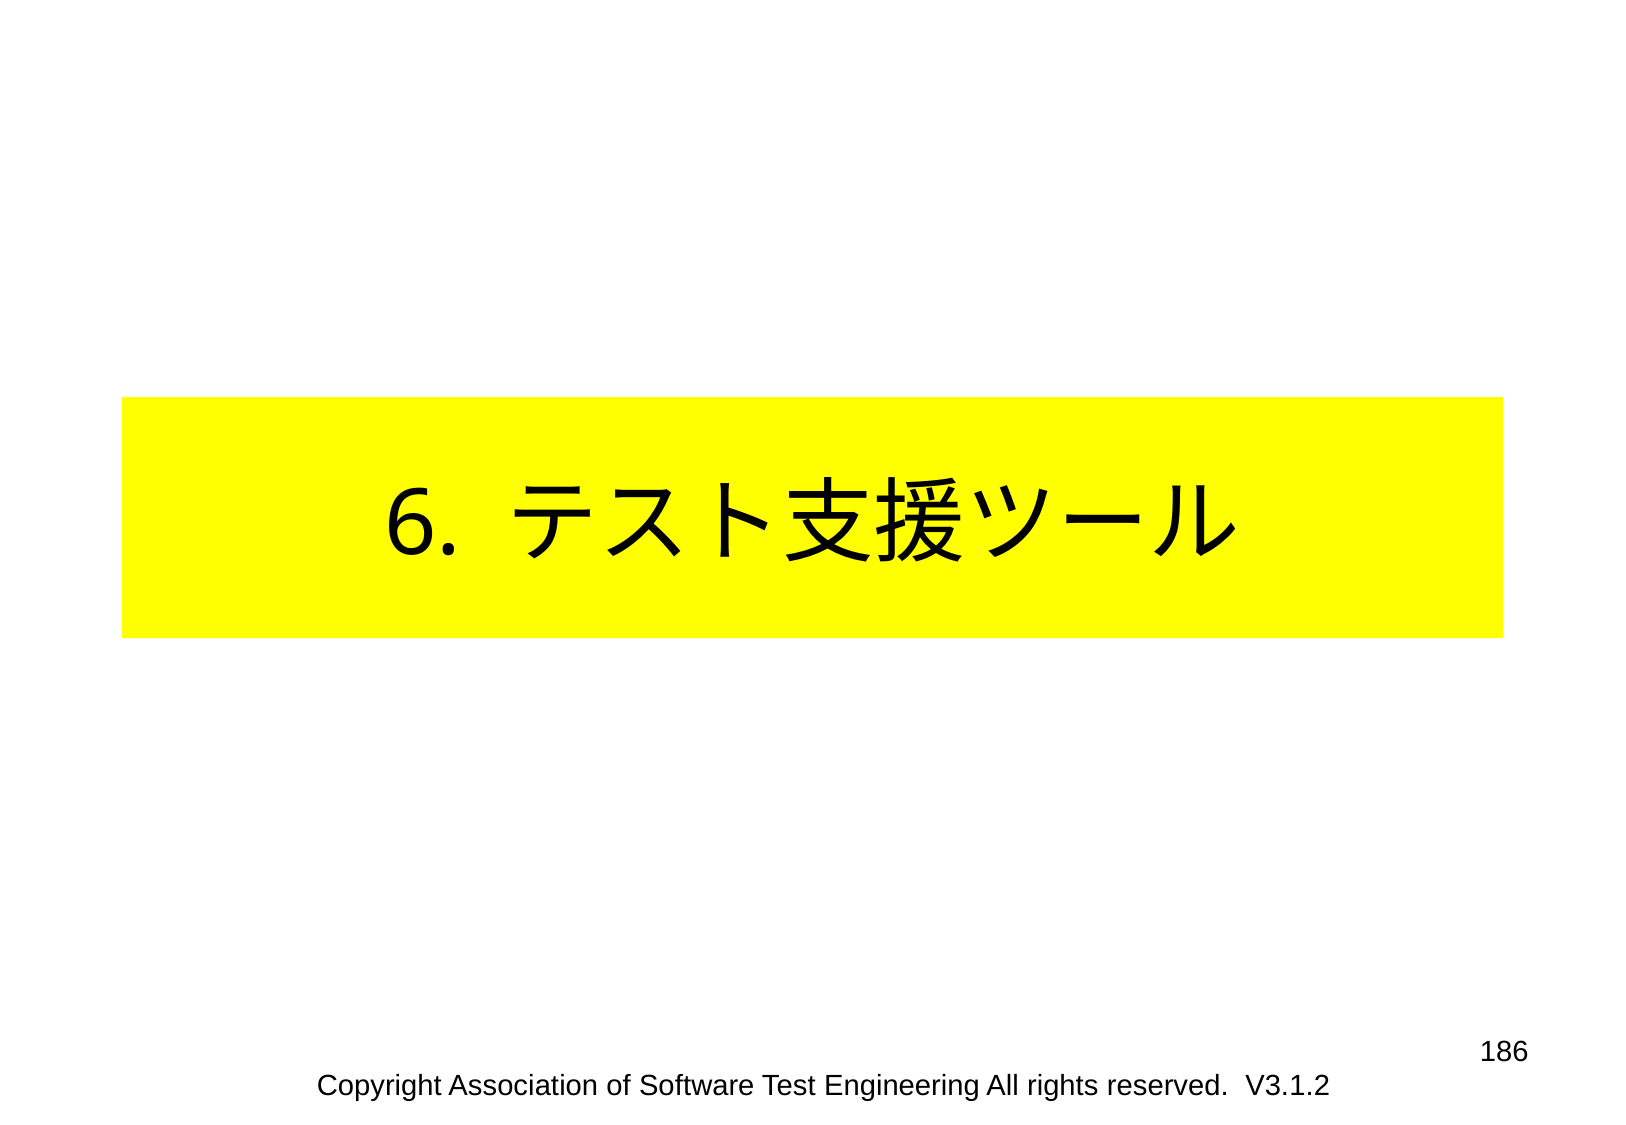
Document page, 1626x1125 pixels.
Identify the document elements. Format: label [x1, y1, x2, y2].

footer [233, 1058, 1164, 1103]
text_box [121, 397, 1504, 639]
slide_number [1164, 1024, 1544, 1103]
